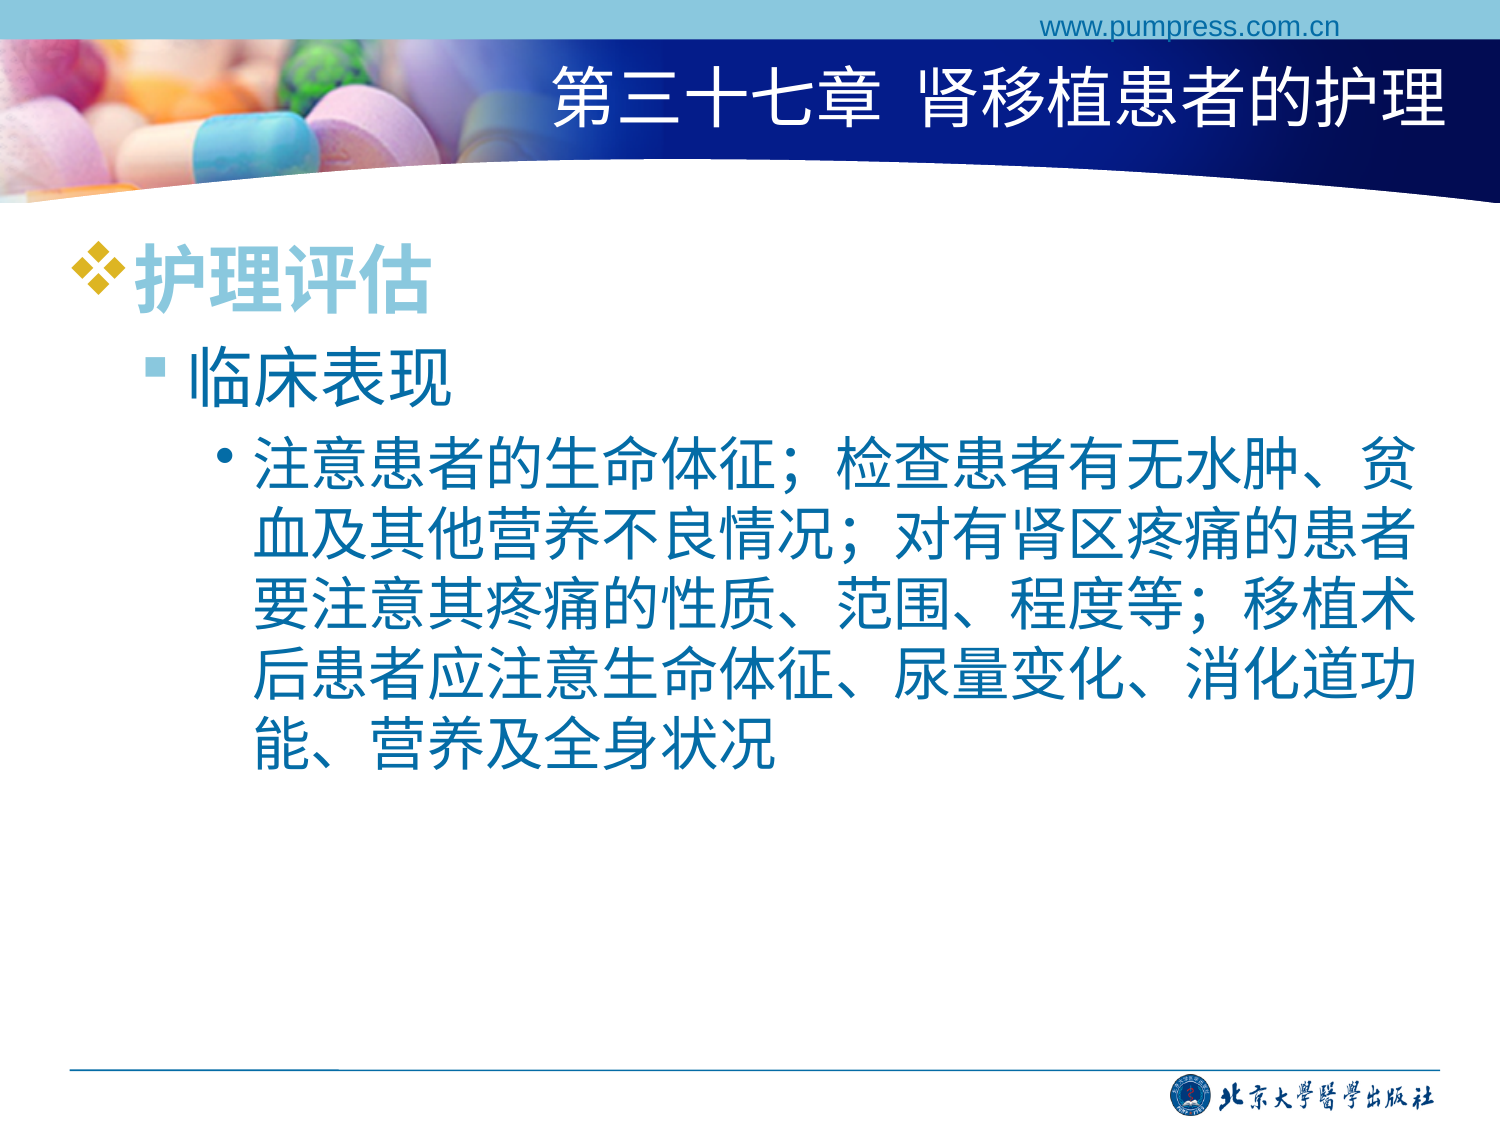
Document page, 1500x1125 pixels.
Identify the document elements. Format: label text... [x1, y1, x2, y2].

list 护理评估 临床表现 注意患者的生命体征；检查患者有无水肿、贫血及其他营养不良情况；对有肾区疼痛的患者要注意其疼痛的性质、范围、程度等；移植术后患者应注意生命体征、尿量变化、消化道功能、营养及全身状况 [49, 224, 1463, 1026]
title 第三十七章 肾移植患者的护理 [137, 49, 1463, 143]
picture [0, 40, 1500, 203]
slide_number www.pumpress.com.cn [1025, 0, 1463, 38]
picture [1170, 1074, 1436, 1118]
